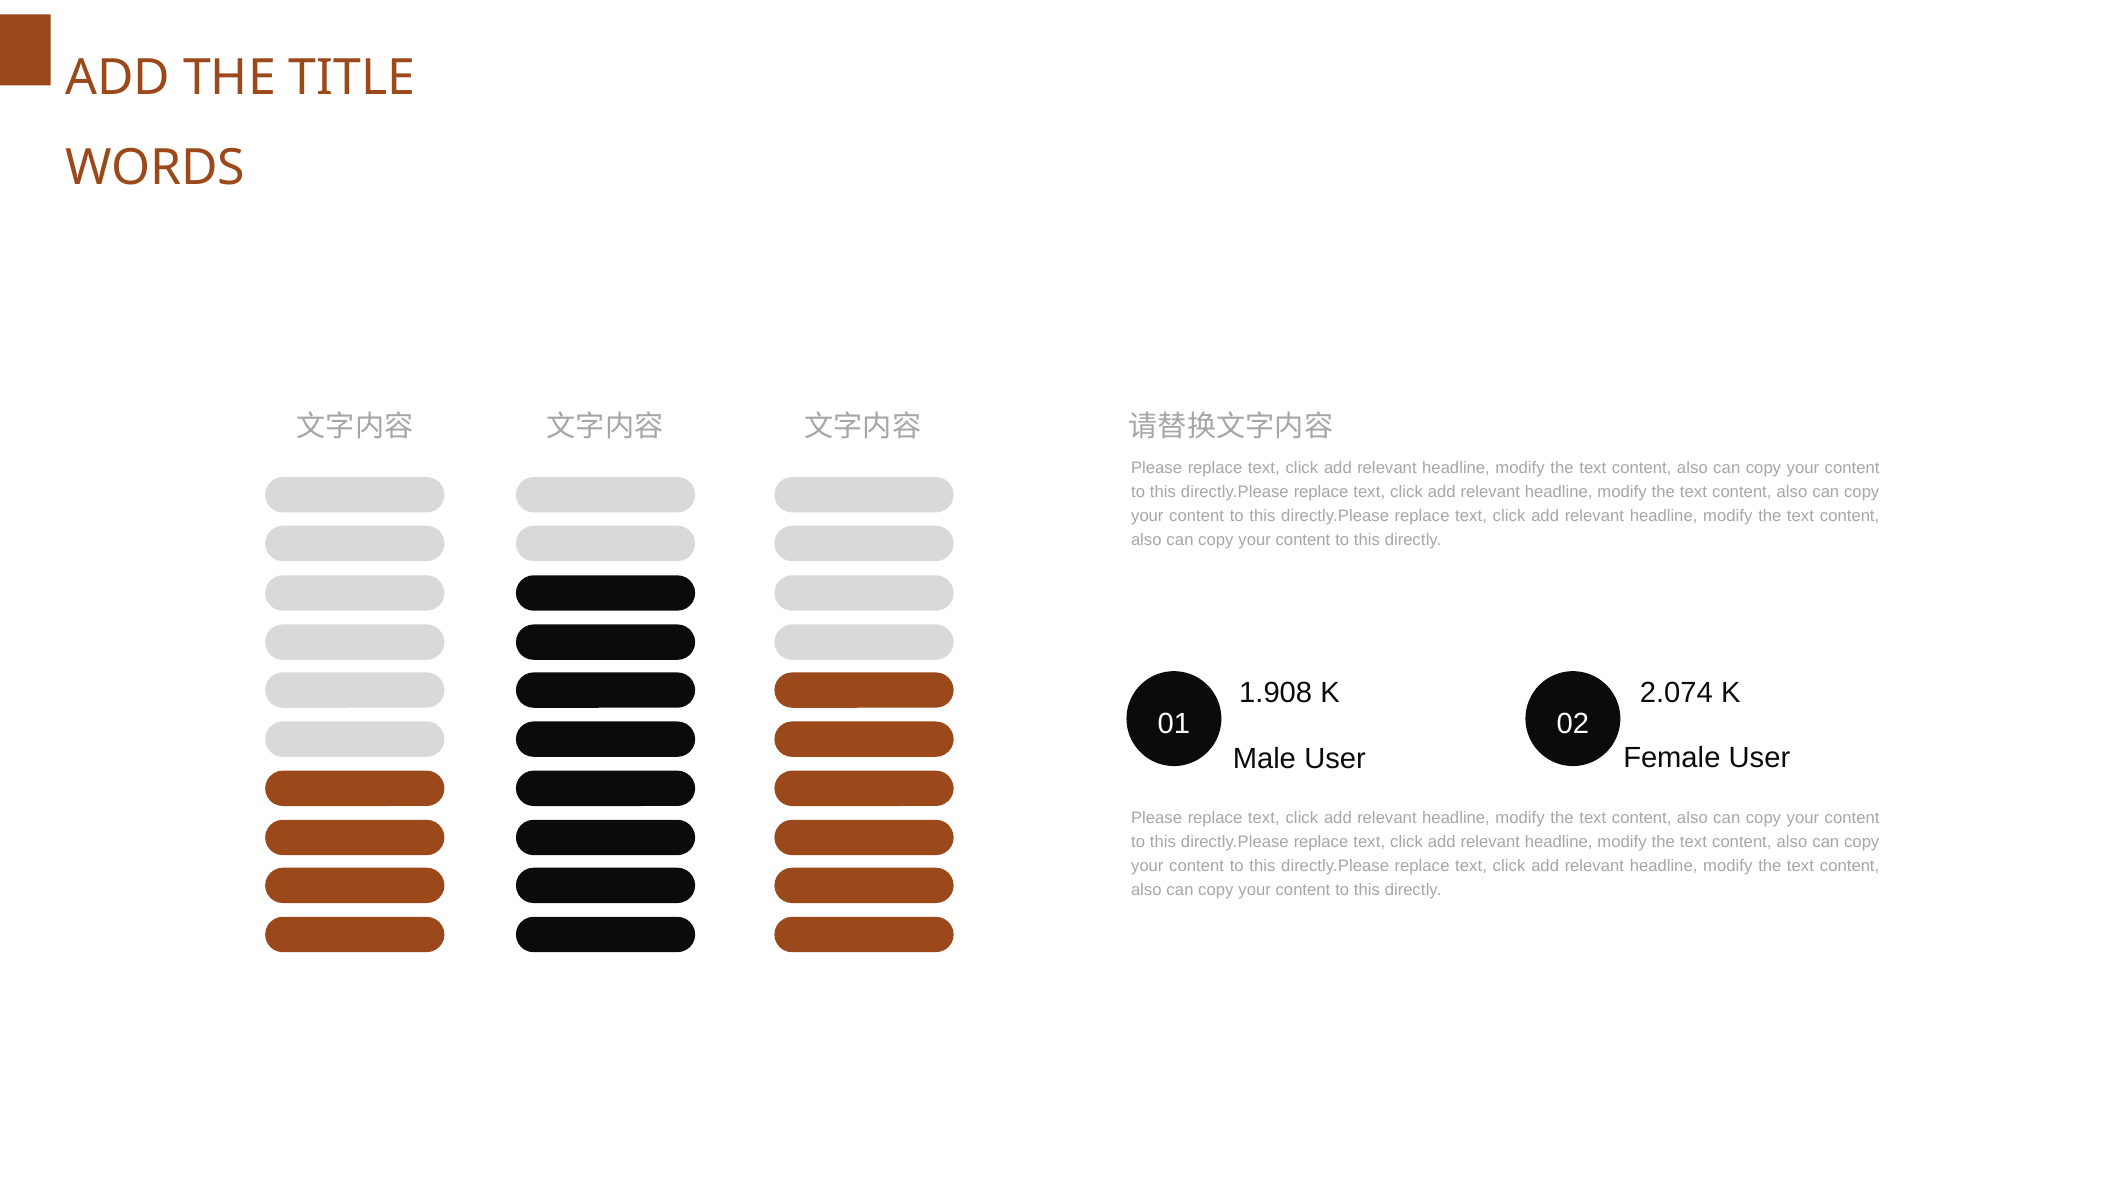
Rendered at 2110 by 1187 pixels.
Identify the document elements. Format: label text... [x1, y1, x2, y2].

text_box Female User [1623, 730, 1791, 773]
text_box [773, 525, 955, 562]
text_box [264, 525, 445, 562]
text_box [515, 476, 696, 513]
text_box Please replace text, click add relevant headline, modify the text content, also can copy your content to this directly.Please replace text, click add relevant headline, modify the text content, also can copy your content to this directly.Please replace text, click add relevant headline, modify the text content, also can copy your content to this directly. [1130, 453, 1881, 550]
text_box 文字内容 [781, 407, 944, 443]
text_box [773, 916, 955, 953]
text_box [773, 671, 955, 709]
text_box 文字内容 [274, 407, 437, 443]
text_box [264, 476, 445, 513]
text_box [264, 623, 445, 661]
text_box [515, 574, 696, 612]
text_box [515, 770, 696, 807]
text_box [264, 770, 445, 807]
text_box Please replace text, click add relevant headline, modify the text content, also can copy your content to this directly.Please replace text, click add relevant headline, modify the text content, also can copy your content to this directly.Please replace text, click add relevant headline, modify the text content, also can copy your content to this directly. [1130, 803, 1881, 899]
text_box 文字内容 [524, 407, 687, 443]
text_box [264, 720, 445, 758]
text_box 01 [1125, 670, 1223, 768]
text_box [773, 819, 955, 856]
text_box ADD THE TITLE WORDS [50, 7, 583, 202]
text_box Male User [1232, 732, 1367, 775]
text_box 请替换文字内容 [1128, 400, 1801, 443]
text_box [264, 574, 445, 612]
text_box 1.908 K [1239, 666, 1341, 709]
text_box [773, 574, 955, 612]
text_box [773, 720, 955, 758]
text_box [773, 476, 955, 513]
text_box [264, 819, 445, 856]
text_box [264, 916, 445, 953]
text_box [264, 867, 445, 904]
text_box [515, 819, 696, 856]
text_box [773, 623, 955, 661]
text_box [515, 867, 696, 904]
text_box [515, 671, 696, 709]
text_box 2.074 K [1639, 666, 1741, 709]
text_box [264, 671, 445, 709]
text_box [515, 525, 696, 562]
text_box [515, 916, 696, 953]
text_box [773, 770, 955, 807]
text_box [515, 720, 696, 758]
text_box 02 [1524, 670, 1622, 768]
text_box [773, 867, 955, 904]
text_box [515, 623, 696, 661]
